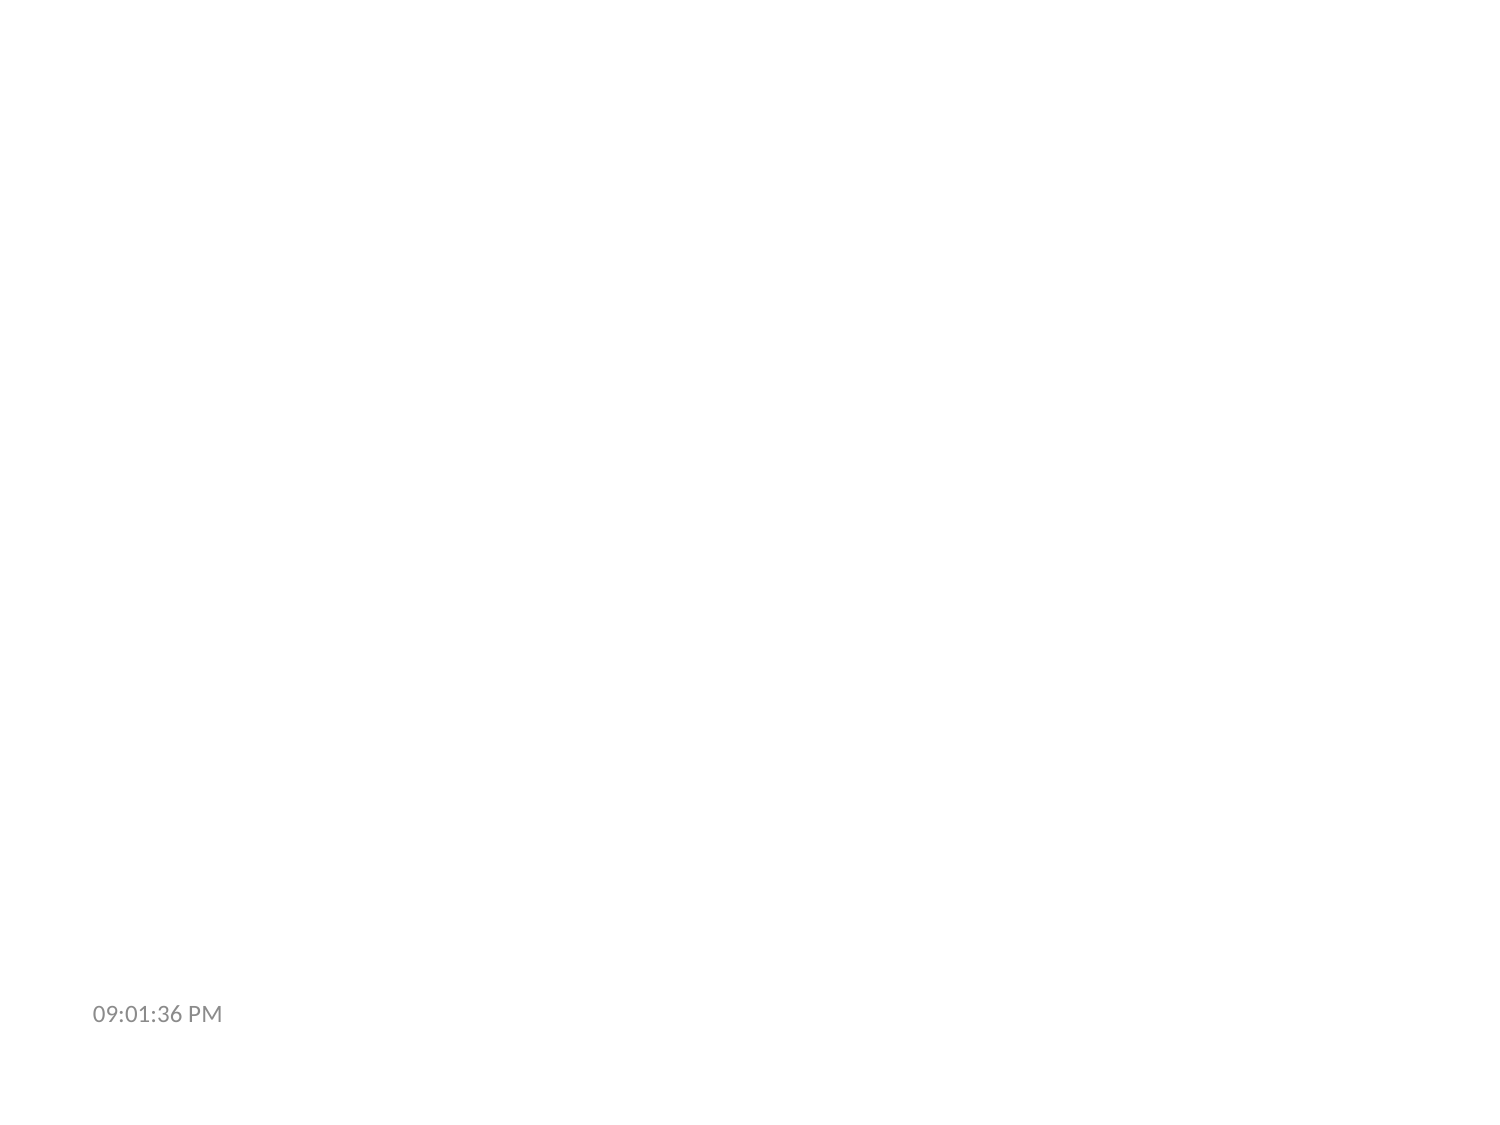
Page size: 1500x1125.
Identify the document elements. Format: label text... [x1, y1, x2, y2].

text_box 3:35:09 PM [77, 982, 428, 1043]
